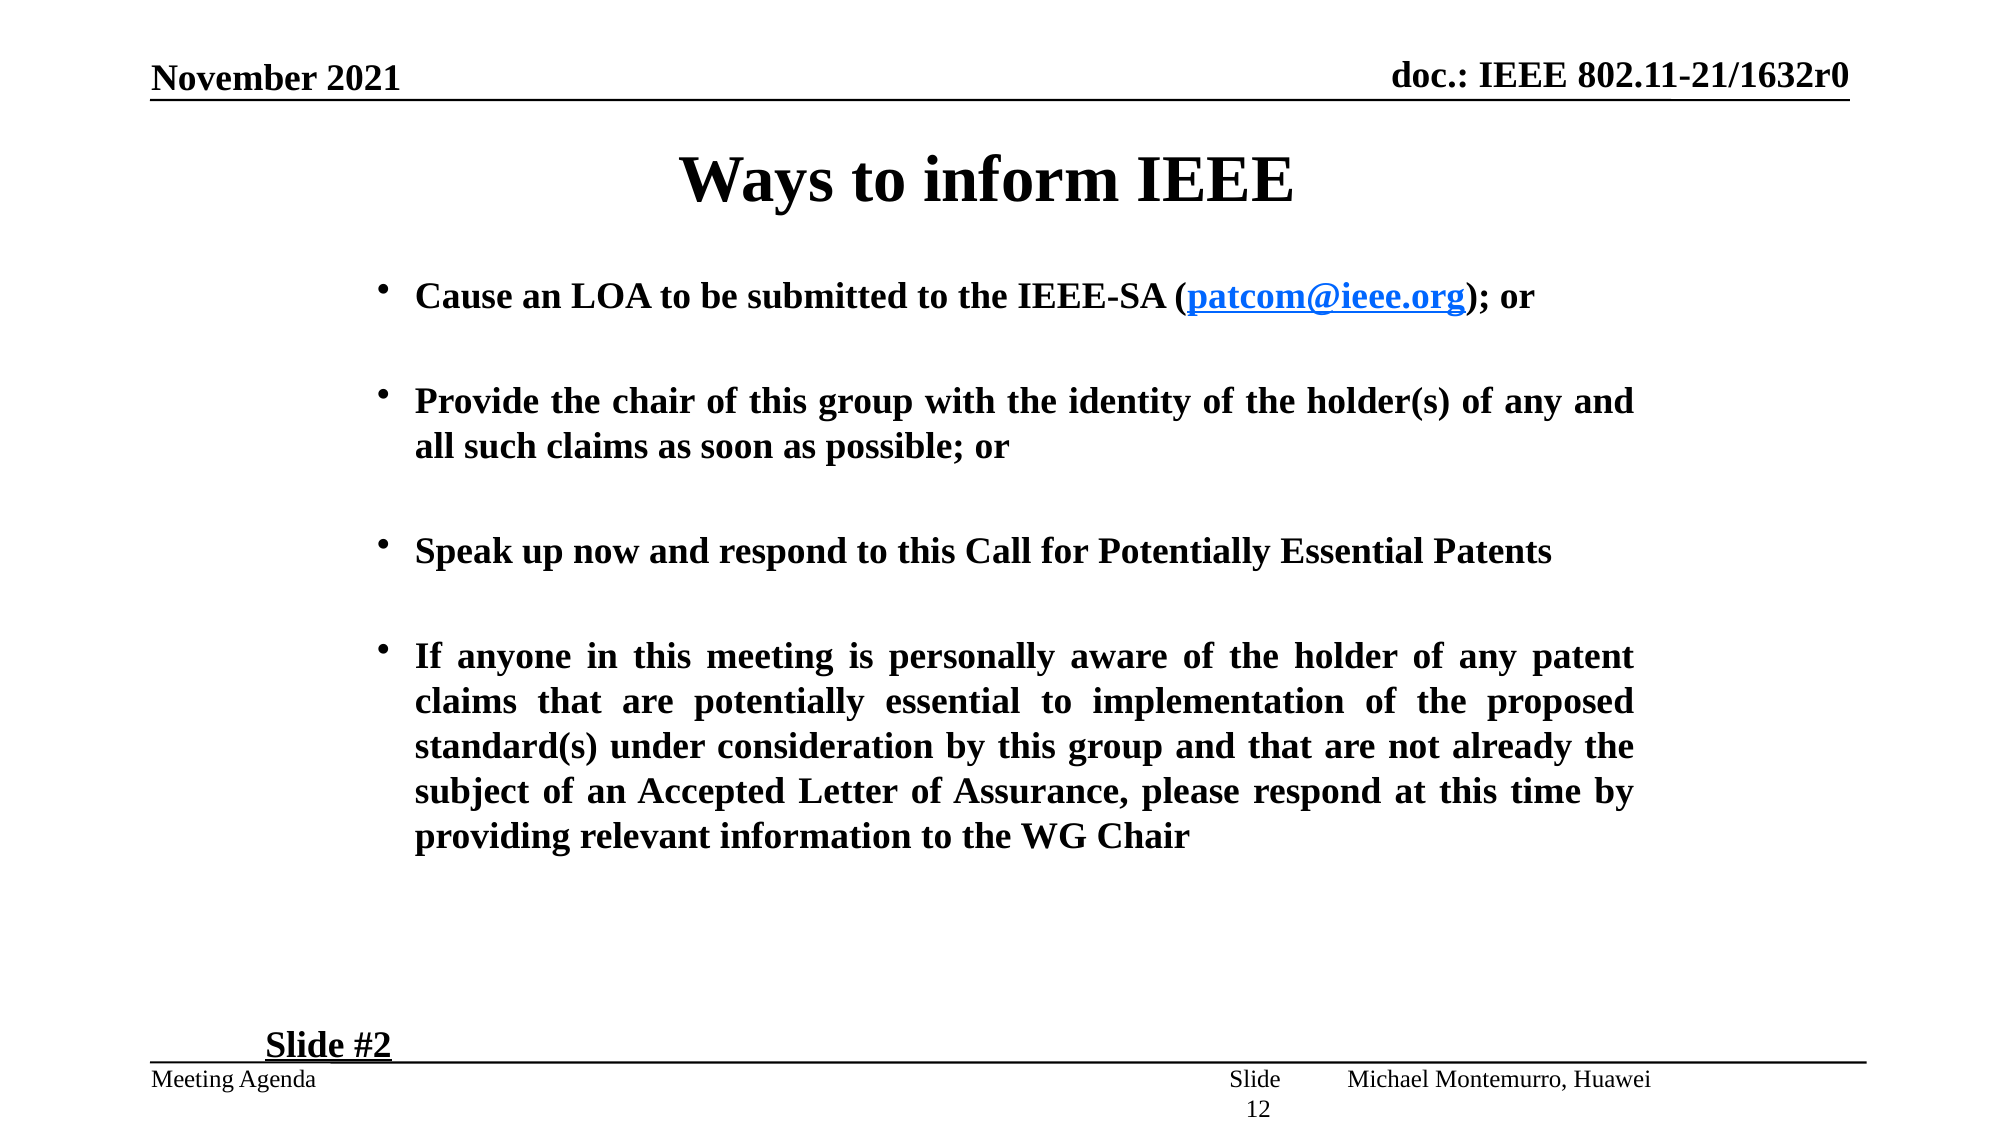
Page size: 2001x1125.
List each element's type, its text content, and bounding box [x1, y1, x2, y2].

footer Michael Montemurro, Huawei [1249, 1061, 1652, 1093]
text_box Cause an LOA to be submitted to the IEEE-SA (patcom@ieee.org); or Provide the chair of this group with the identity of the holder(s) of any and all such claims as soon as possible; or Speak up now and respond to this Call for Potentially Essential Patents If anyone in this meeting is personally aware of the holder of any patent claims that are potentially essential to implementation of the proposed standard(s) under consideration by this group and that are not already the subject of an Accepted Letter of Assurance, please respond at this time by providing relevant information to the WG Chair [362, 246, 1650, 1100]
text_box Ways to inform IEEE [337, 87, 1638, 263]
text_box Slide #2 [250, 1012, 407, 1073]
text_box [337, 37, 1688, 163]
